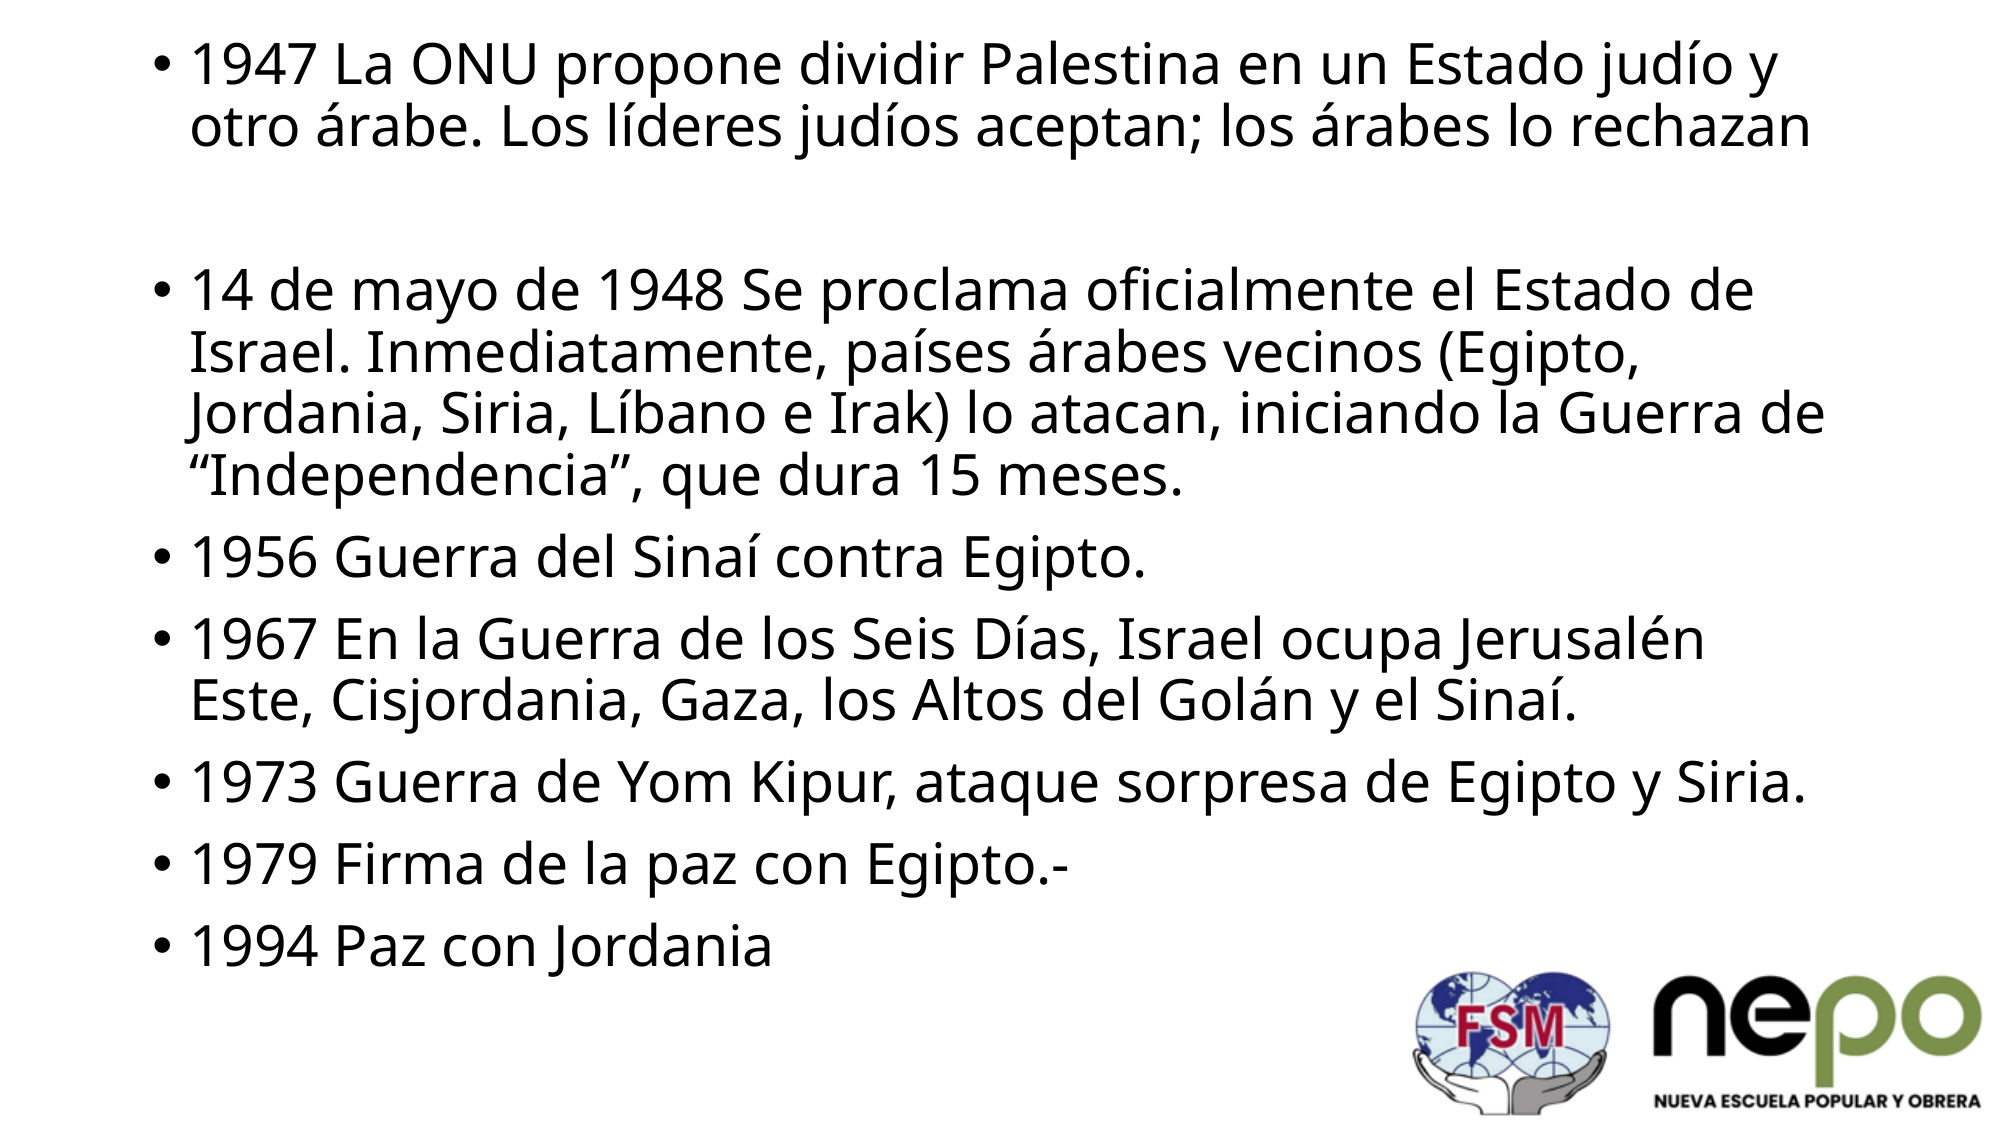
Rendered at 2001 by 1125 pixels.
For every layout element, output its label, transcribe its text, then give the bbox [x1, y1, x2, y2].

picture [1399, 952, 2000, 1125]
list 1947 La ONU propone dividir Palestina en un Estado judío y otro árabe. Los líderes judíos aceptan; los árabes lo rechazan 14 de mayo de 1948 Se proclama oficialmente el Estado de Israel. Inmediatamente, países árabes vecinos (Egipto, Jordania, Siria, Líbano e Irak) lo atacan, iniciando la Guerra de “Independencia”, que dura 15 meses. 1956 Guerra del Sinaí contra Egipto. 1967 En la Guerra de los Seis Días, Israel ocupa Jerusalén Este, Cisjordania, Gaza, los Altos del Golán y el Sinaí. 1973 Guerra de Yom Kipur, ataque sorpresa de Egipto y Siria. 1979 Firma de la paz con Egipto.- 1994 Paz con Jordania [137, 28, 1863, 1041]
